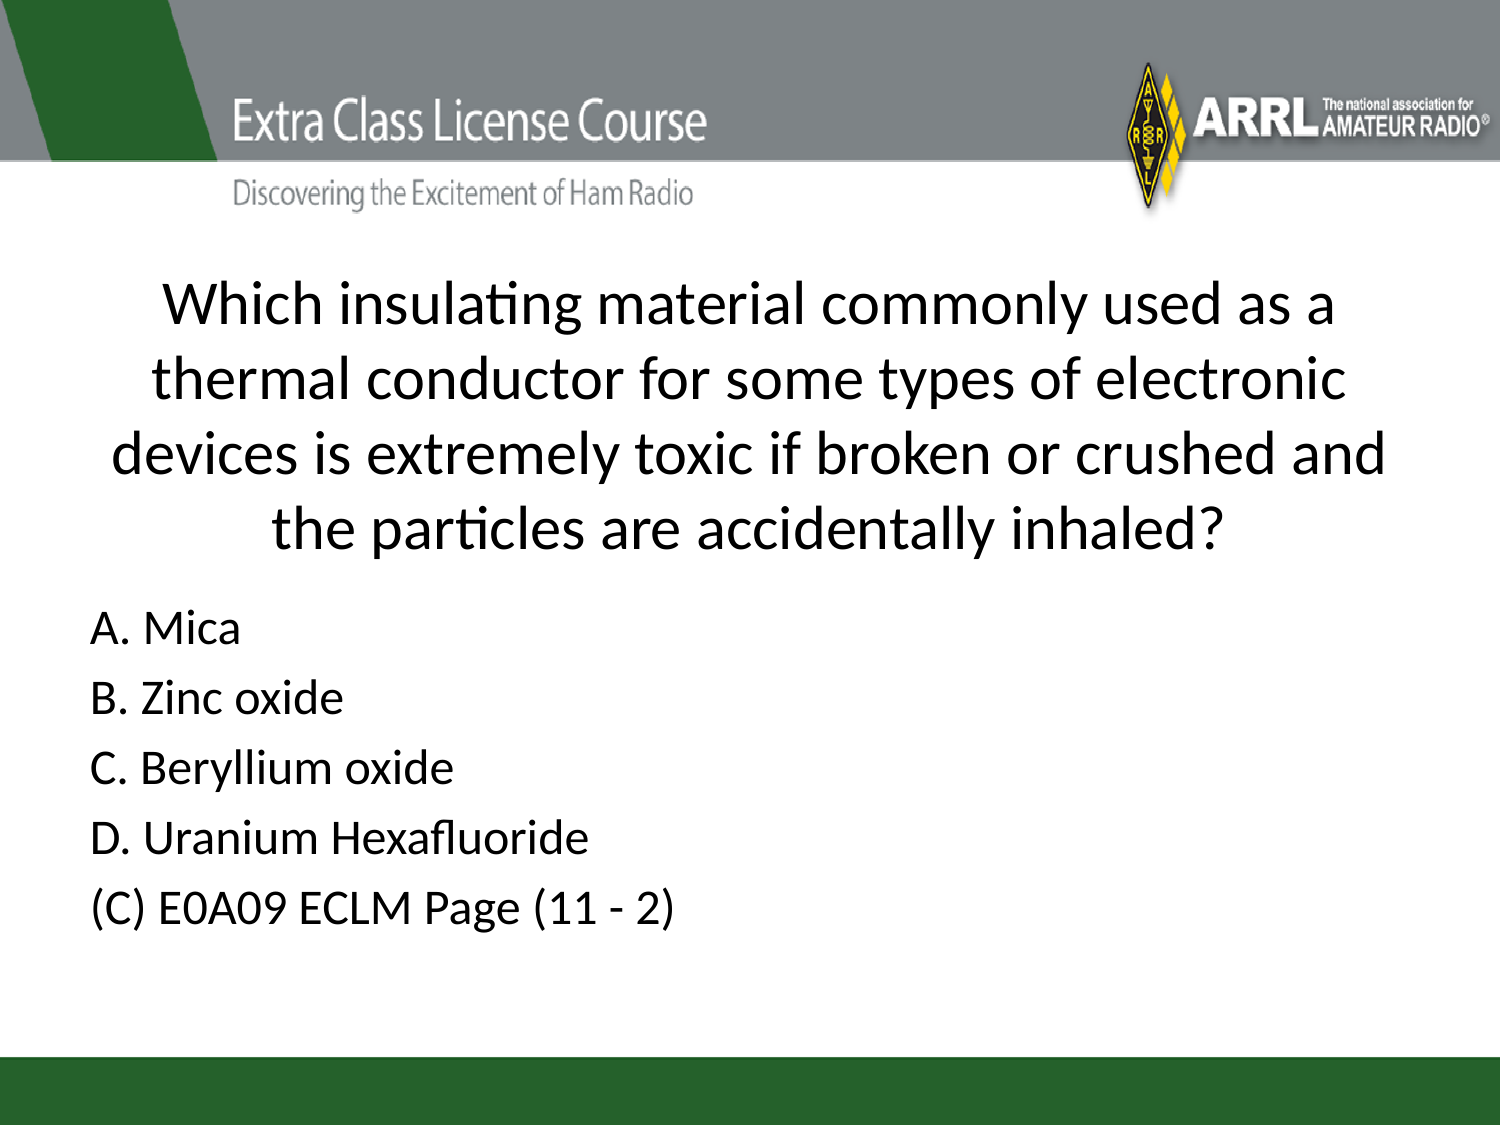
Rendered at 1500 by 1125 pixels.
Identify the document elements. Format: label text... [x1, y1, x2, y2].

picture [0, 0, 1500, 1125]
list A. Mica B. Zinc oxide C. Beryllium oxide D. Uranium Hexafluoride (C) E0A09 ECLM Page (11 - 2) [75, 587, 1425, 1013]
title Which insulating material commonly used as a thermal conductor for some types of electronic devices is extremely toxic if broken or crushed and the particles are accidentally inhaled? [75, 254, 1425, 435]
